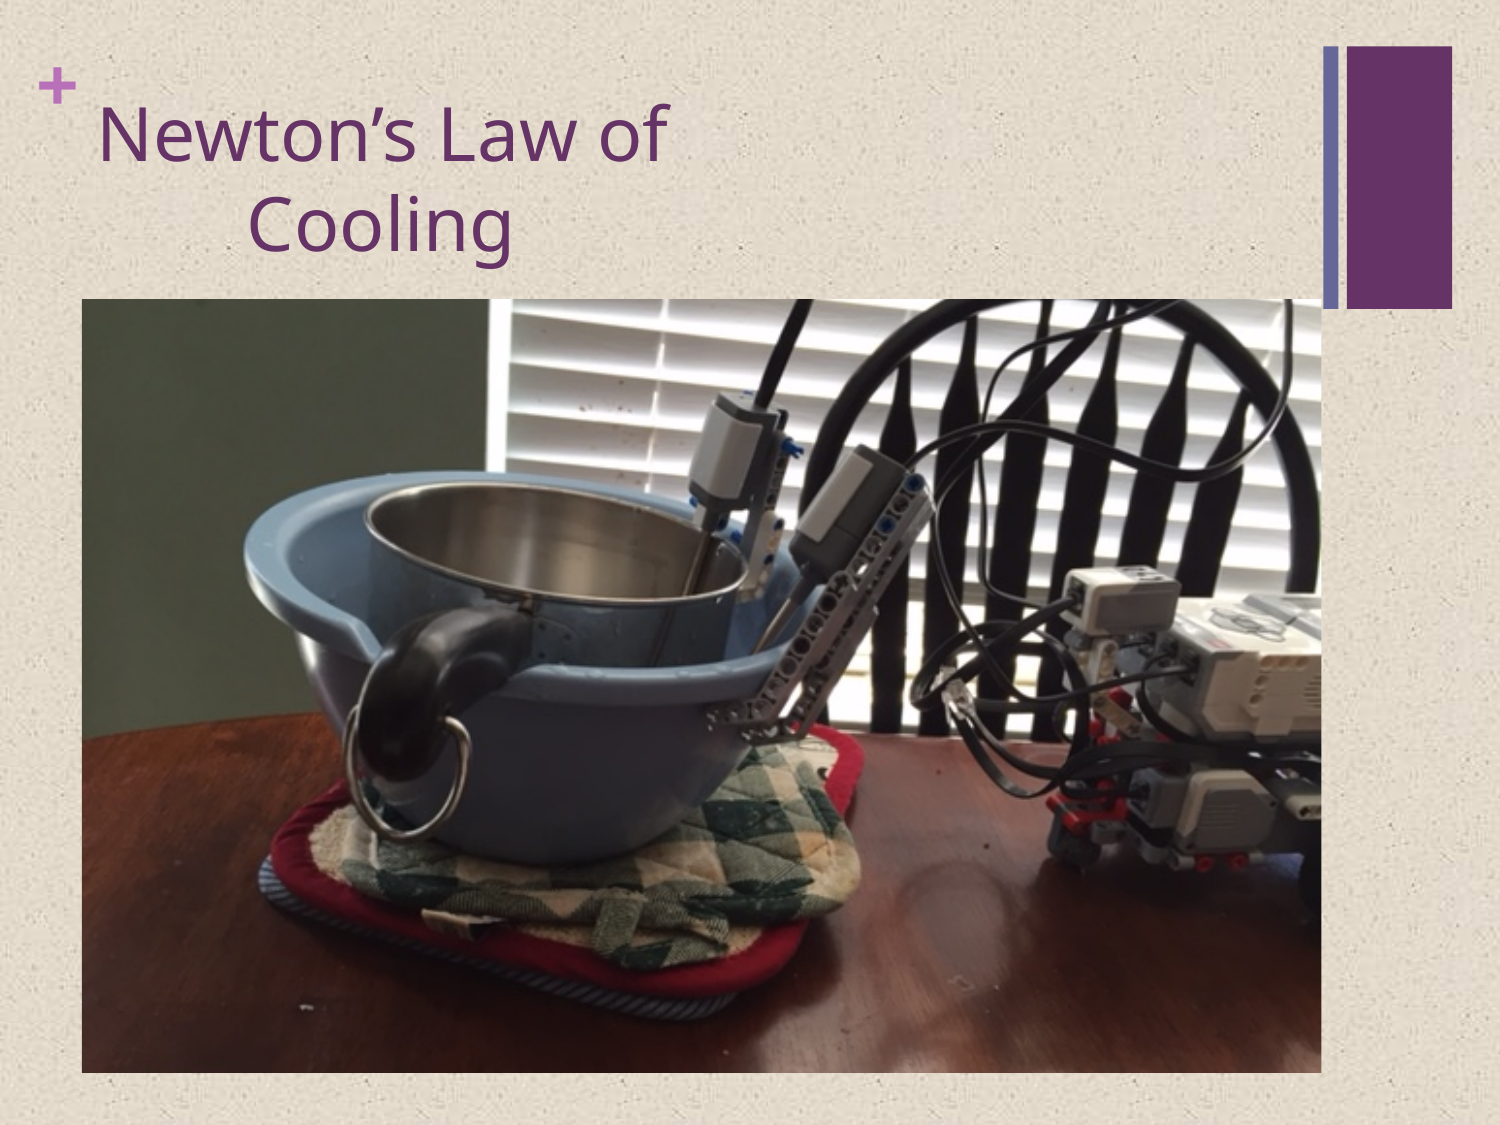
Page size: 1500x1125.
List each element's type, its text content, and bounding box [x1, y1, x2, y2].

picture [0, 0, 1500, 1125]
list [81, 298, 1322, 1073]
title Newton’s Law of Cooling [81, 79, 1322, 263]
